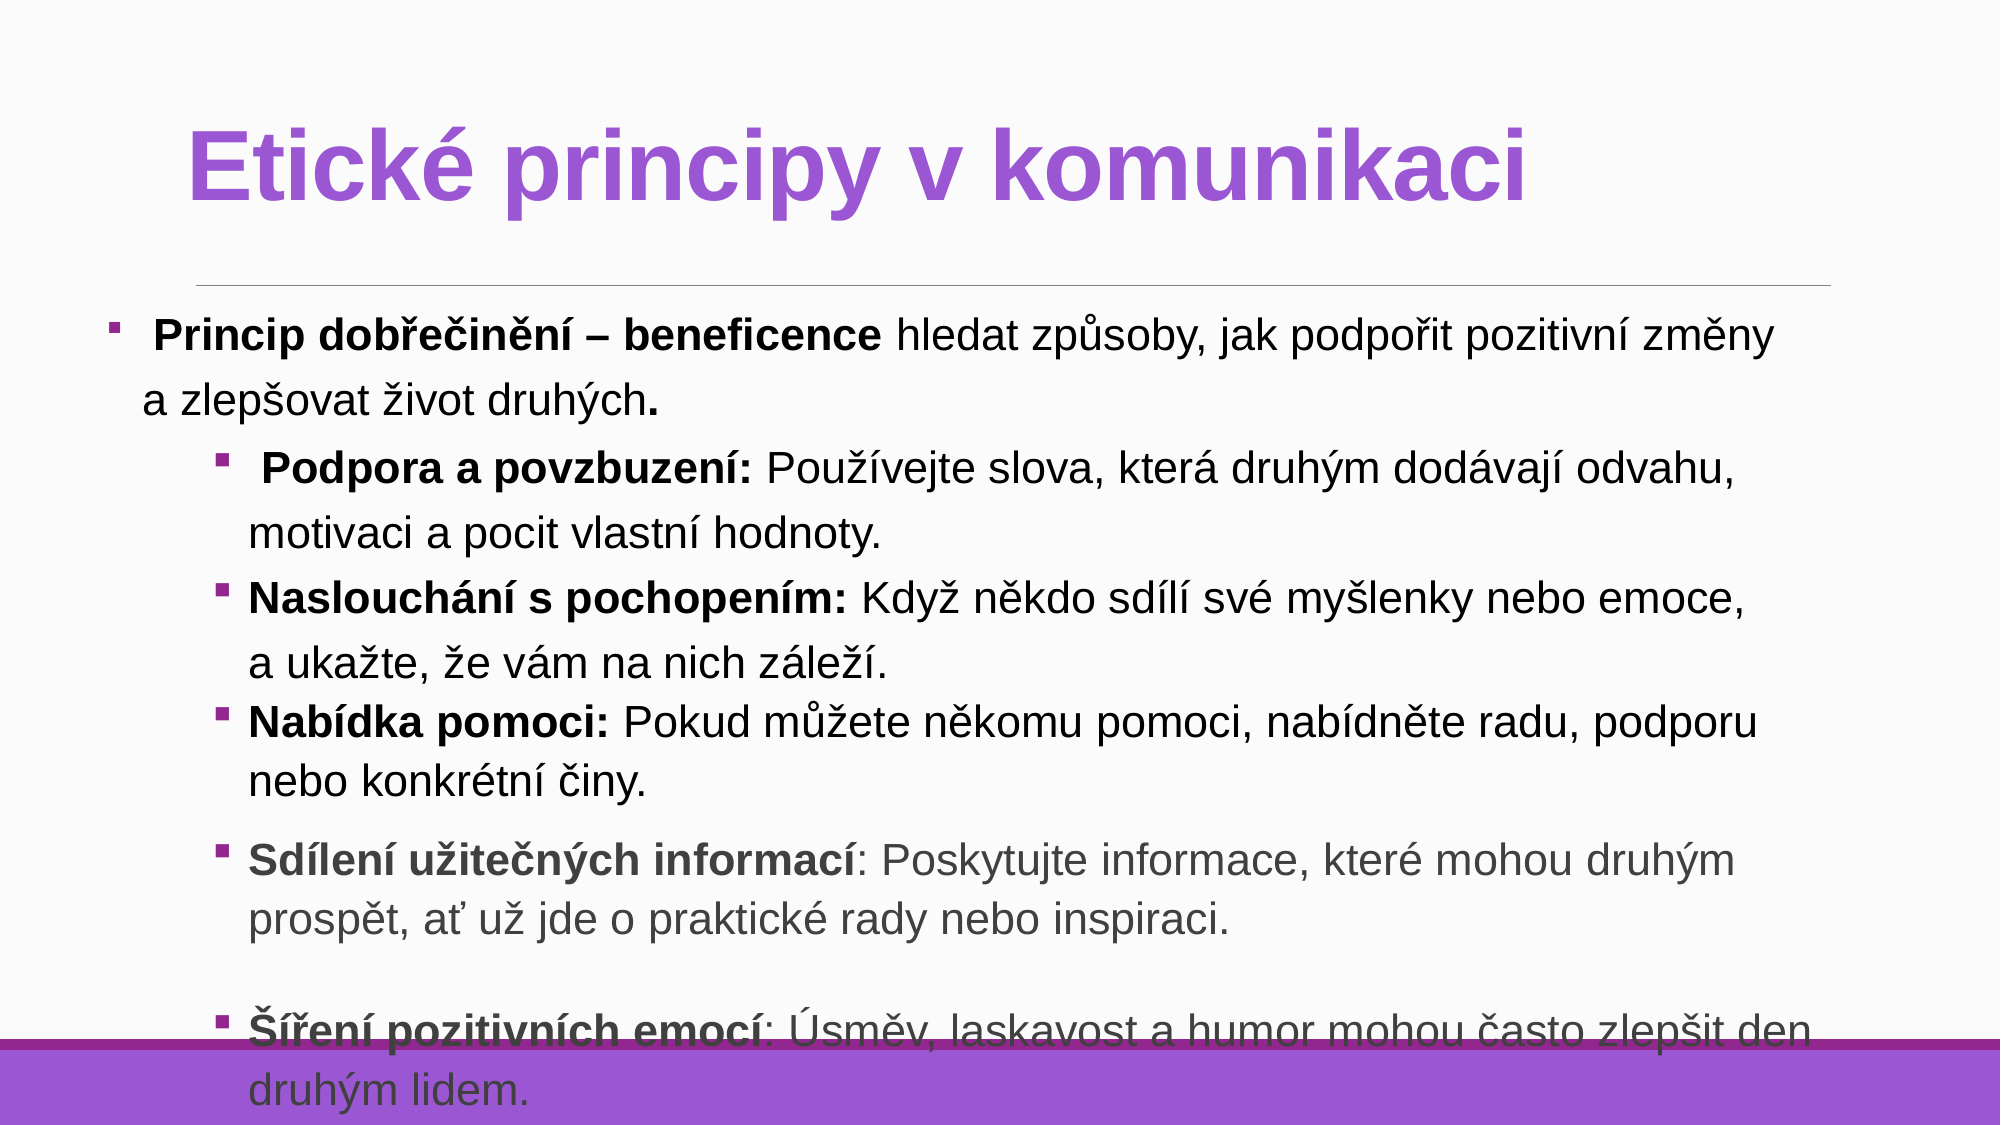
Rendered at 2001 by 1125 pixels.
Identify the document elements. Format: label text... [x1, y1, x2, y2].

list Princip dobřečinění – beneficence hledat způsoby, jak podpořit pozitivní změny a zlepšovat život druhých. Podpora a povzbuzení: Používejte slova, která druhým dodávají odvahu, motivaci a pocit vlastní hodnoty. Naslouchání s pochopením: Když někdo sdílí své myšlenky nebo emoce, a ukažte, že vám na nich záleží. Nabídka pomoci: Pokud můžete někomu pomoci, nabídněte radu, podporu nebo konkrétní činy. Sdílení užitečných informací: Poskytujte informace, které mohou druhým prospět, ať už jde o praktické rady nebo inspiraci. Šíření pozitivních emocí: Úsměv, laskavost a humor mohou často zlepšit den druhým lidem. [106, 287, 1953, 1125]
title Etické principy v komunikaci [171, 29, 1830, 229]
